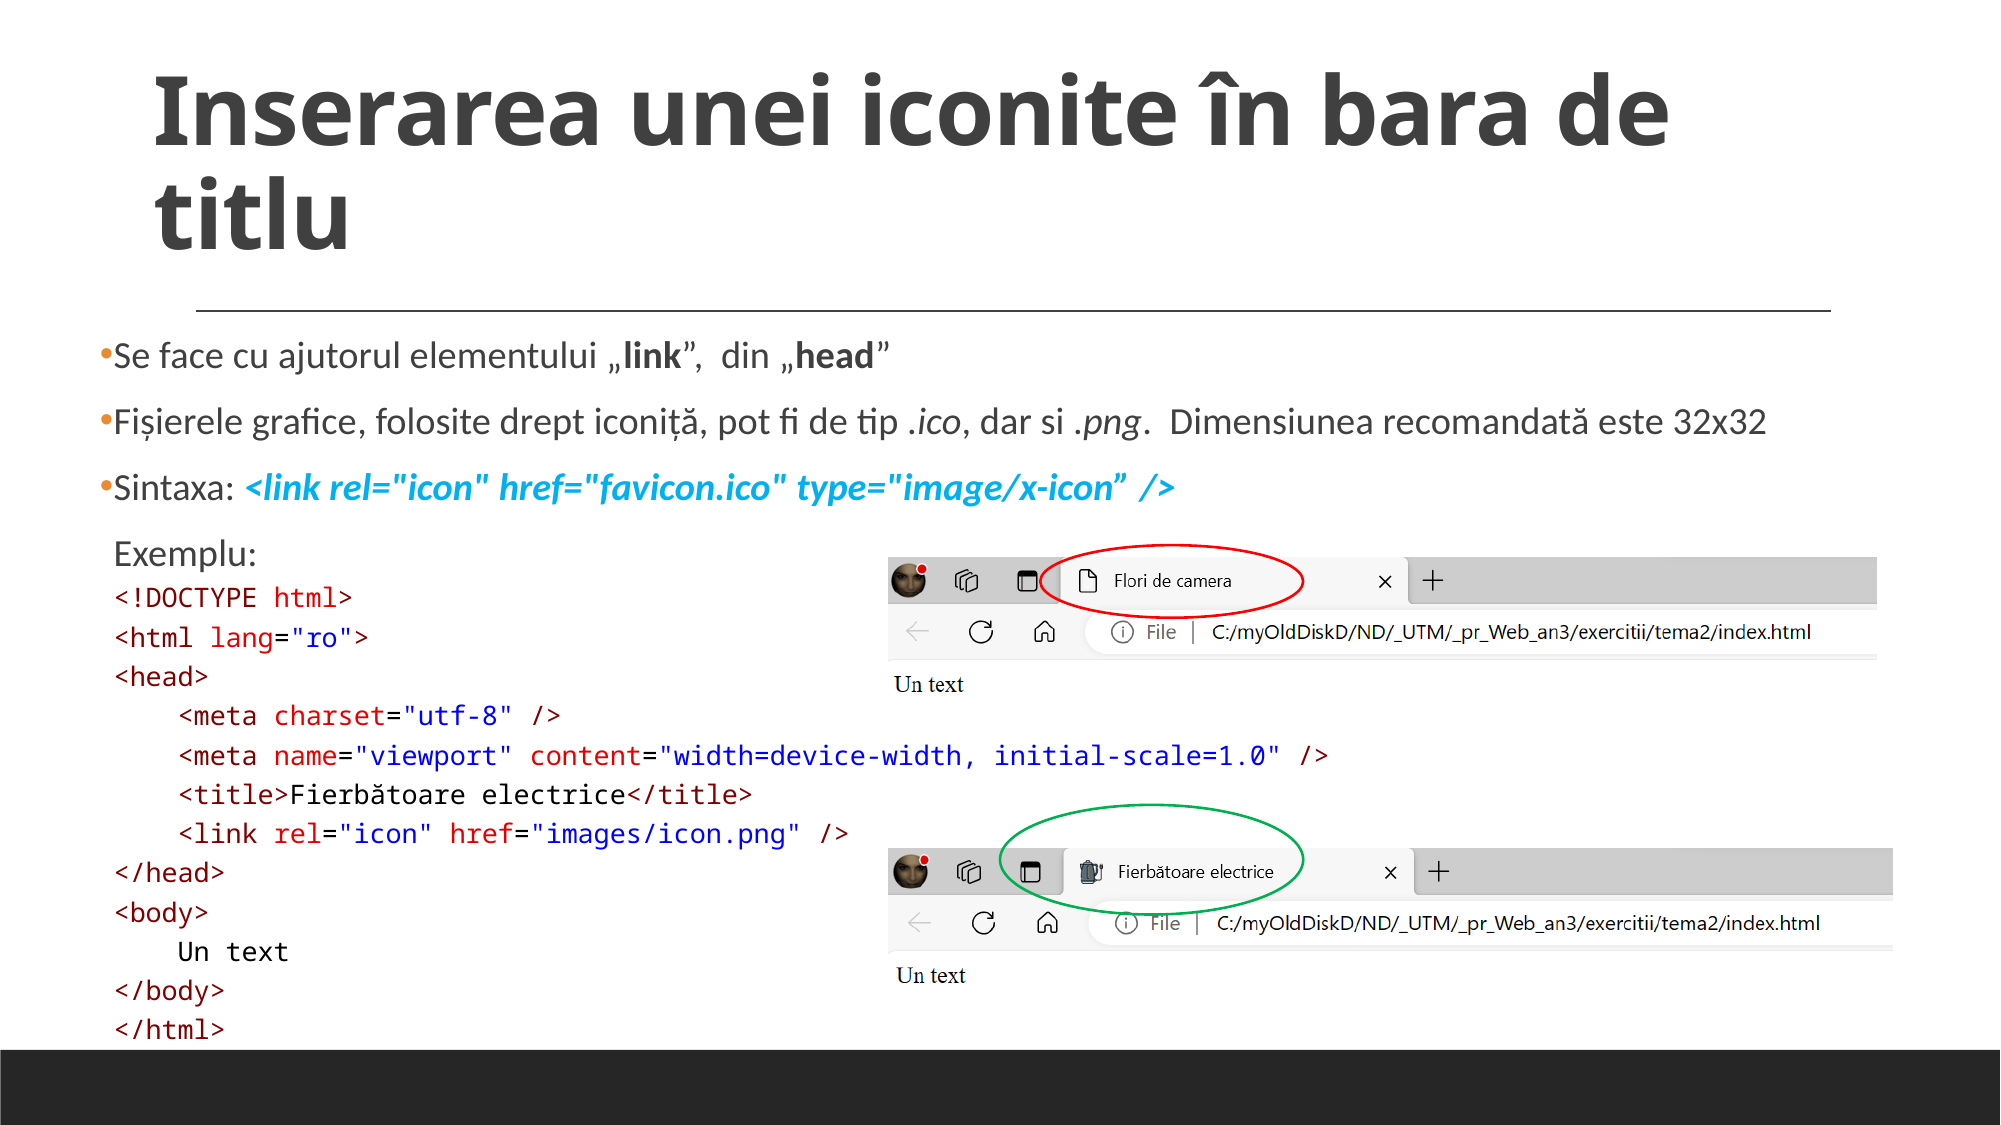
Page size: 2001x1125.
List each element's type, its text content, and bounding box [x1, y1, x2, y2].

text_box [888, 804, 1894, 1007]
list Se face cu ajutorul elementului „link”, din „head” Fişierele grafice, folosite drept iconiță, pot fi de tip .ico, dar si .png. Dimensiunea recomandată este 32x32 Sintaxa: <link rel="icon" href="favicon.ico" type="image/x-icon” /> Exemplu: <!DOCTYPE html> <html lang="ro"> <head> <meta charset="utf-8" /> <meta name="viewport" content="width=device-width, initial-scale=1.0" /> <title>Fierbătoare electrice</title> <link rel="icon" href="images/icon.png" /> </head> <body> Un text </body> </html> [99, 317, 1913, 1057]
title Inserarea unei iconite în bara de titlu [138, 47, 1830, 278]
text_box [888, 544, 1878, 737]
